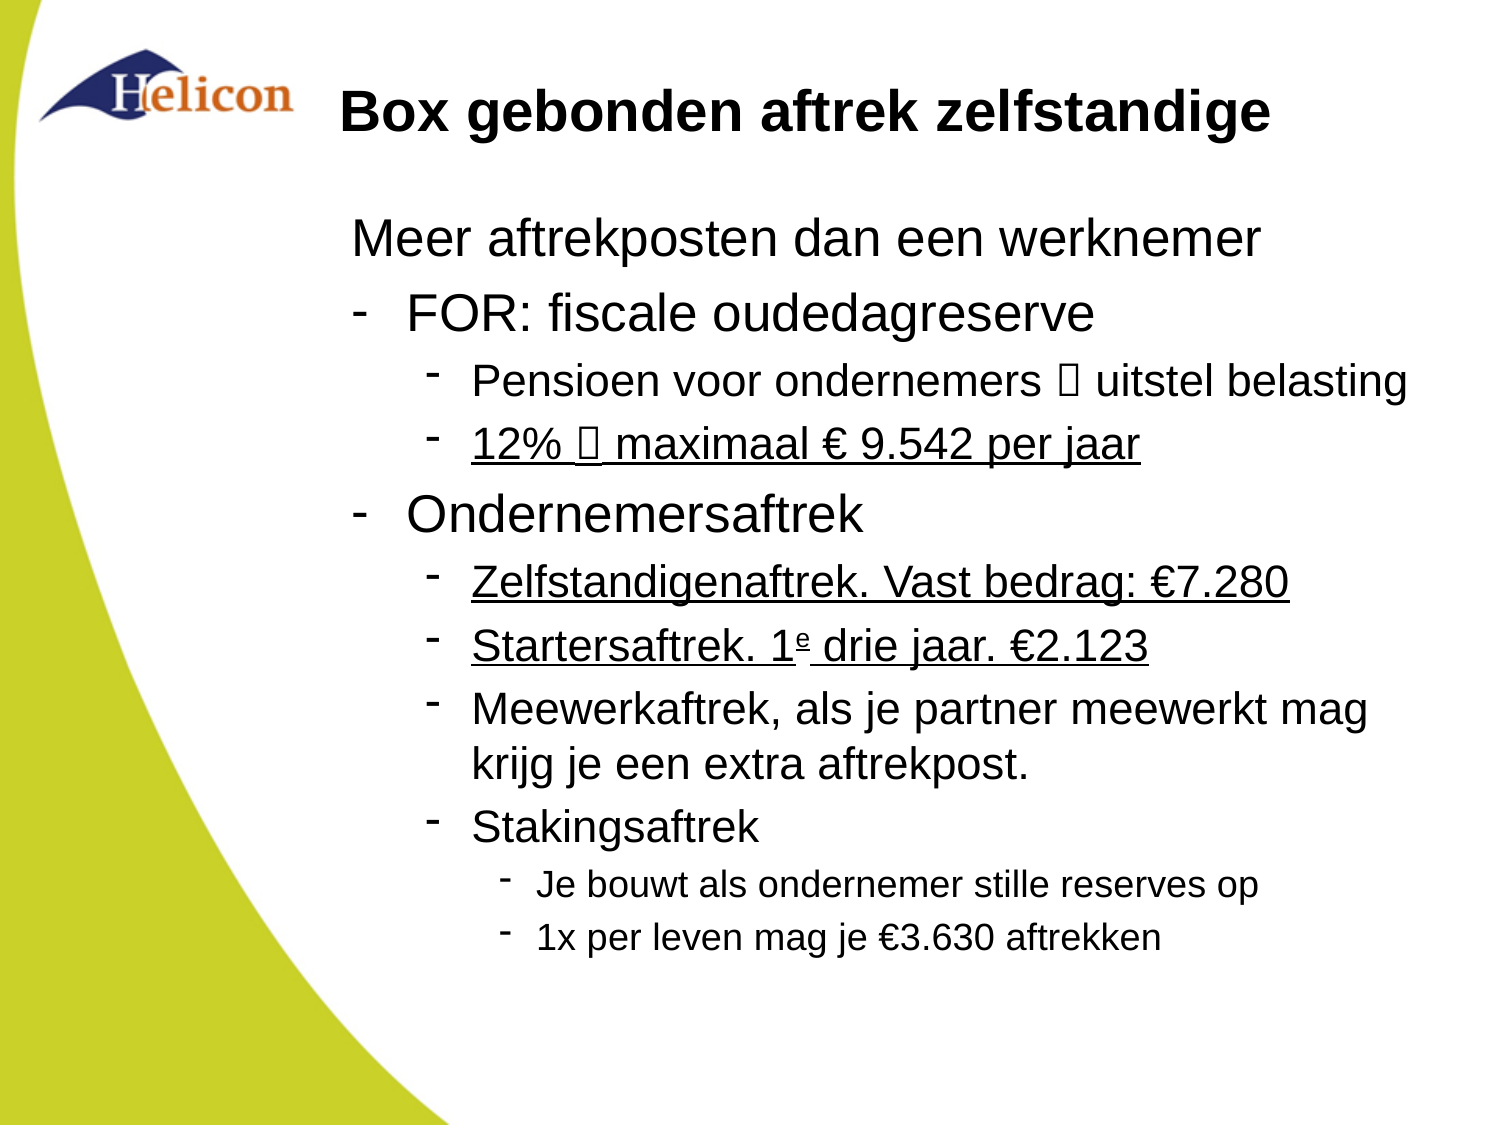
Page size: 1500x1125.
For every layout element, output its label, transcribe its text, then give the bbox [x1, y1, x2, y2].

list Meer aftrekposten dan een werknemer FOR: fiscale oudedagreserve Pensioen voor ondernemers  uitstel belasting 12%  maximaal € 9.542 per jaar Ondernemersaftrek Zelfstandigenaftrek. Vast bedrag: €7.280 Startersaftrek. 1e drie jaar. €2.123 Meewerkaftrek, als je partner meewerkt mag krijg je een extra aftrekpost. Stakingsaftrek Je bouwt als ondernemer stille reserves op 1x per leven mag je €3.630 aftrekken [336, 196, 1425, 1005]
title Box gebonden aftrek zelfstandige [324, 54, 1415, 161]
picture [0, 0, 1500, 1125]
